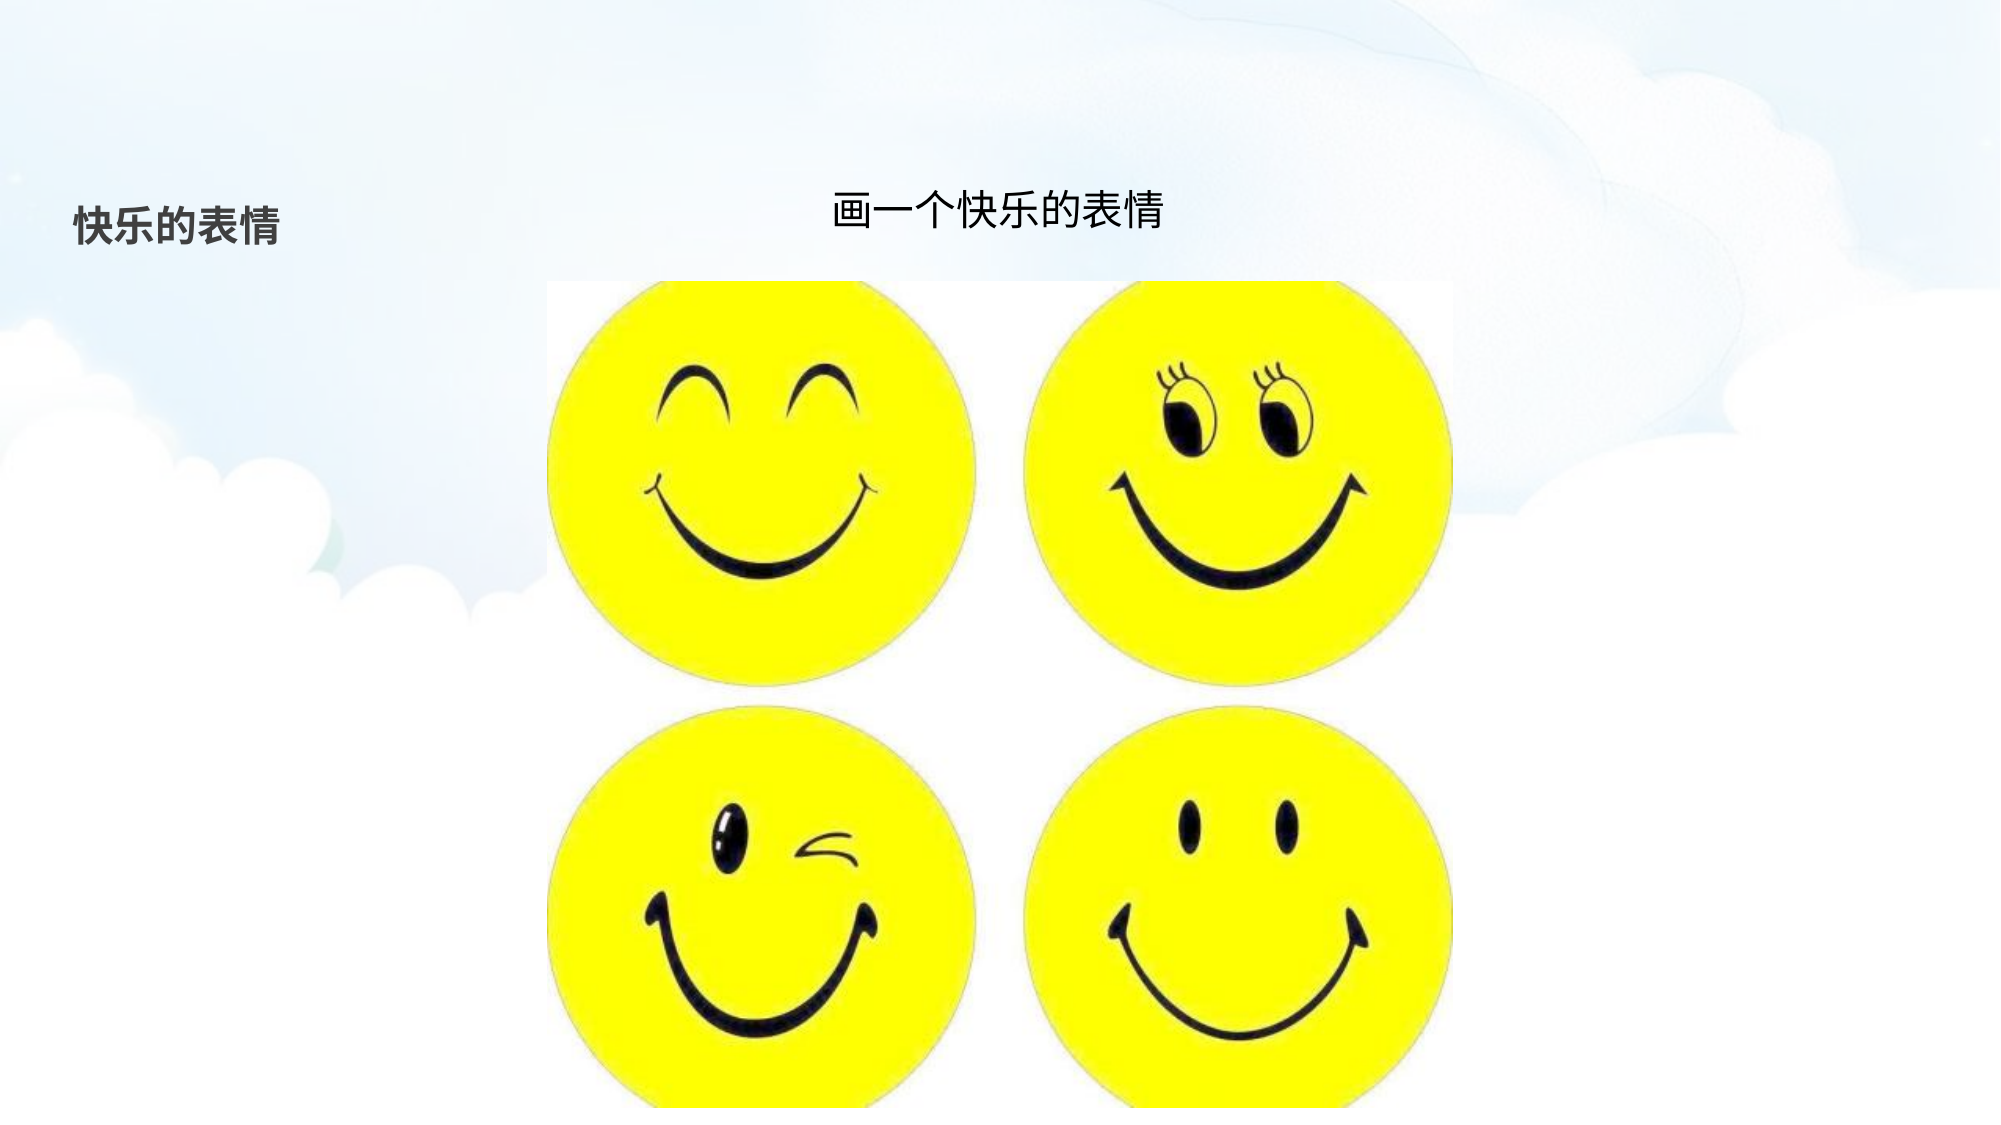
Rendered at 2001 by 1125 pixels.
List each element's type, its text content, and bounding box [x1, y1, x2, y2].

text_box 快乐的表情 [57, 192, 296, 257]
text_box 画一个快乐的表情 [816, 176, 1341, 242]
picture [547, 281, 1453, 1108]
